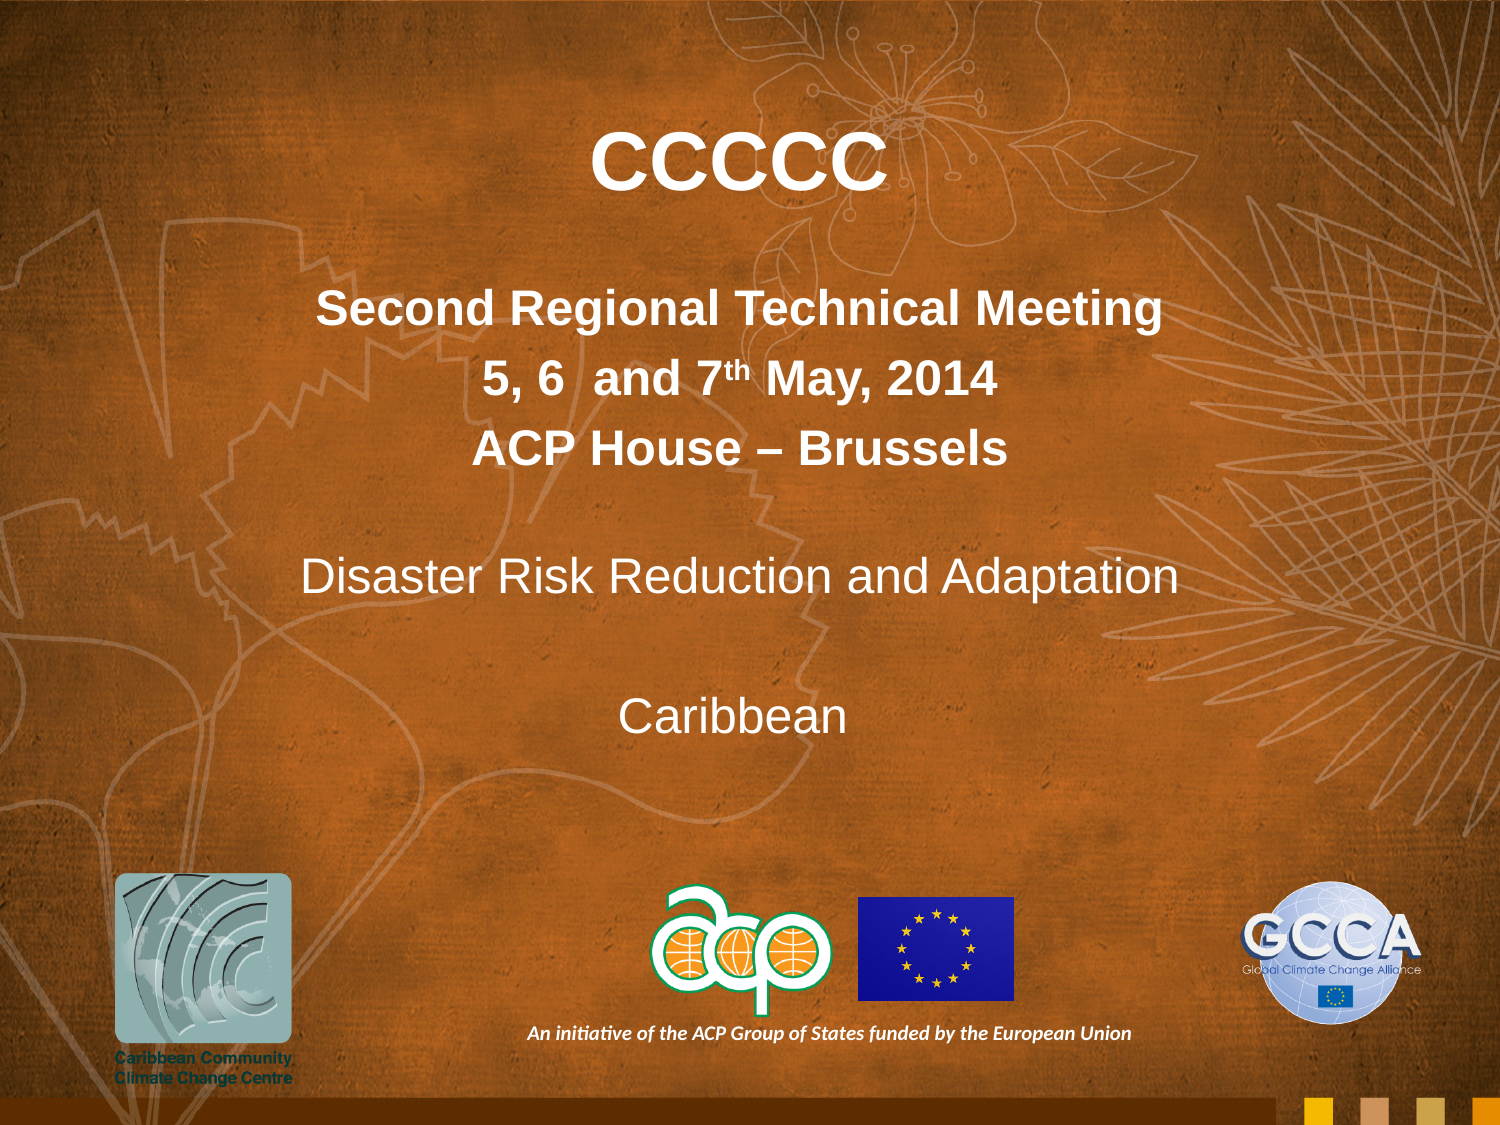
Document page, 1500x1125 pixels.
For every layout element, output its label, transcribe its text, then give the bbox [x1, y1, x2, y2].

picture [0, 0, 1500, 1125]
subtitle CCCCC Second Regional Technical Meeting 5, 6 and 7th May, 2014 ACP House – Brussels Disaster Risk Reduction and Adaptation Caribbean [26, 99, 1454, 285]
text_box [52, 833, 467, 1047]
